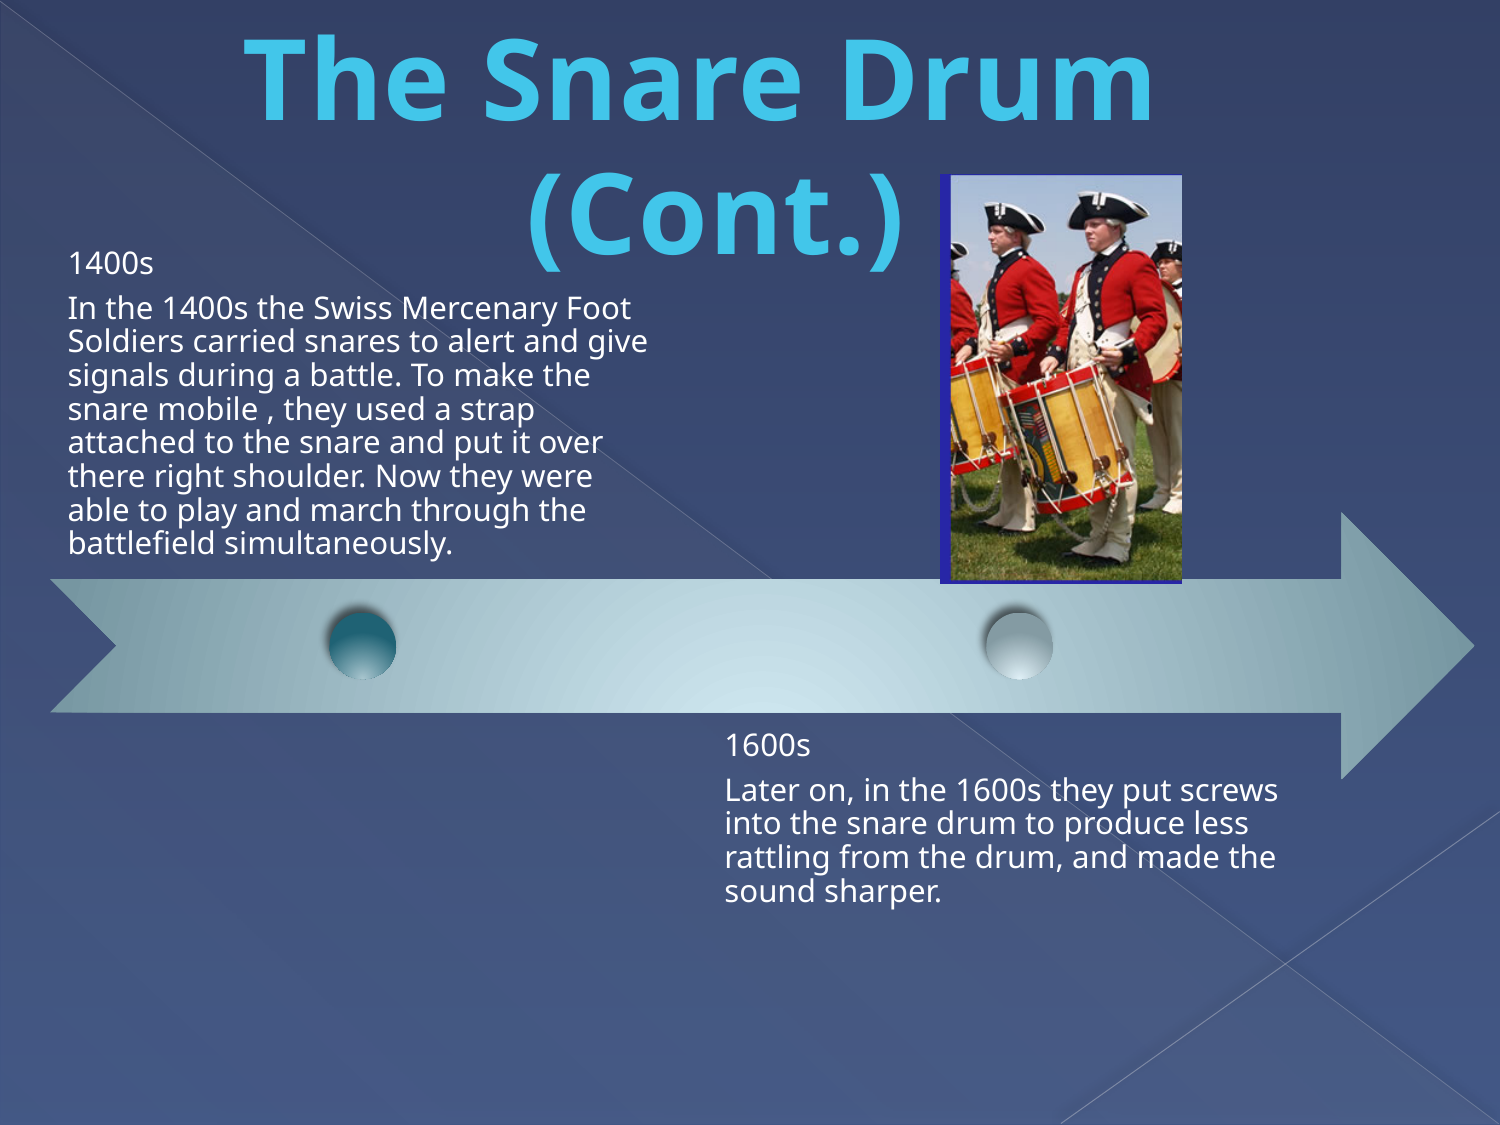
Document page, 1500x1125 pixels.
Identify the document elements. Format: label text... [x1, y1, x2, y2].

picture [940, 174, 1183, 584]
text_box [49, 312, 1476, 980]
text_box The Snare Drum (Cont.) [227, 0, 1205, 285]
